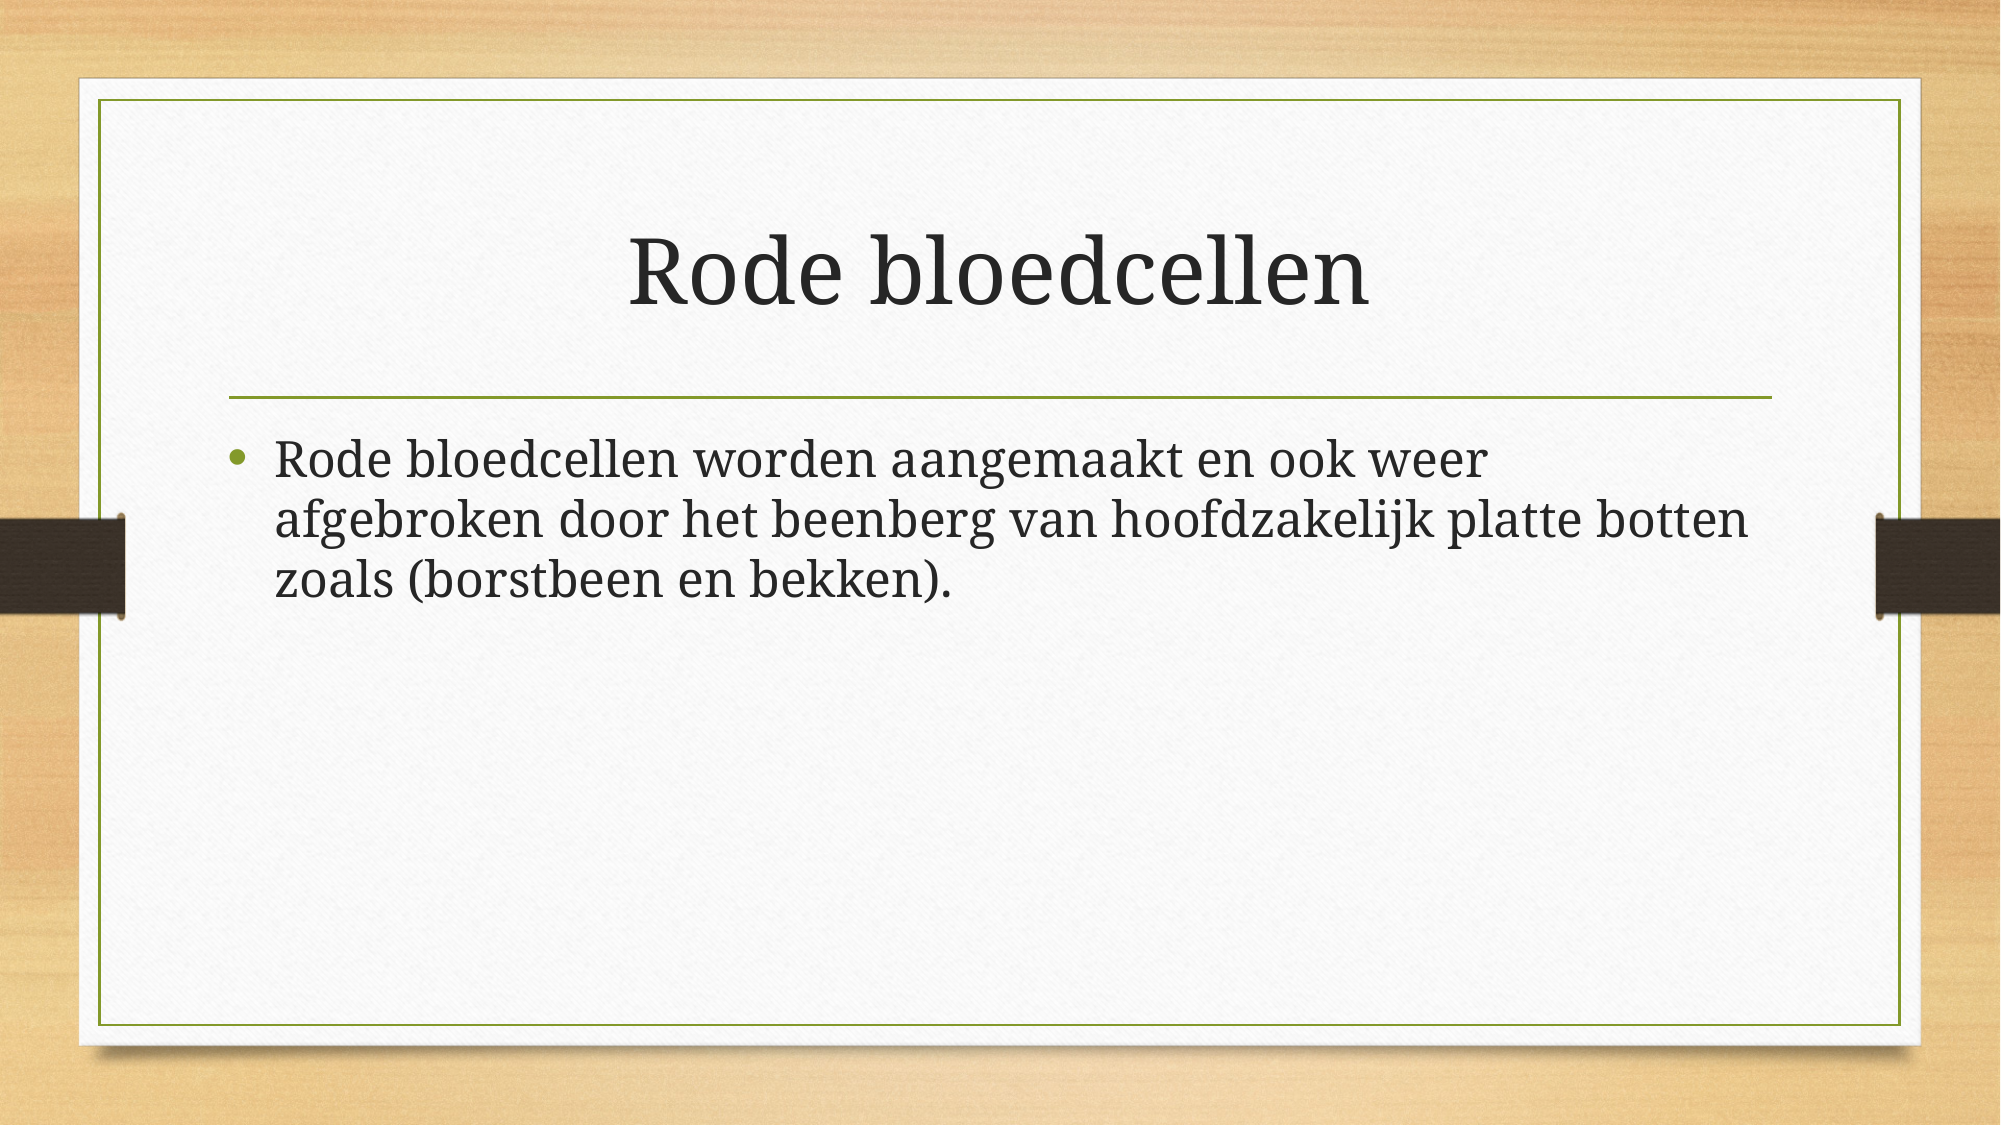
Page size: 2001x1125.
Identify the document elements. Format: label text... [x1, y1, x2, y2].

picture [0, 0, 2001, 1125]
list Rode bloedcellen worden aangemaakt en ook weer afgebroken door het beenberg van hoofdzakelijk platte botten zoals (borstbeen en bekken). [212, 419, 1788, 964]
title Rode bloedcellen [212, 161, 1788, 375]
